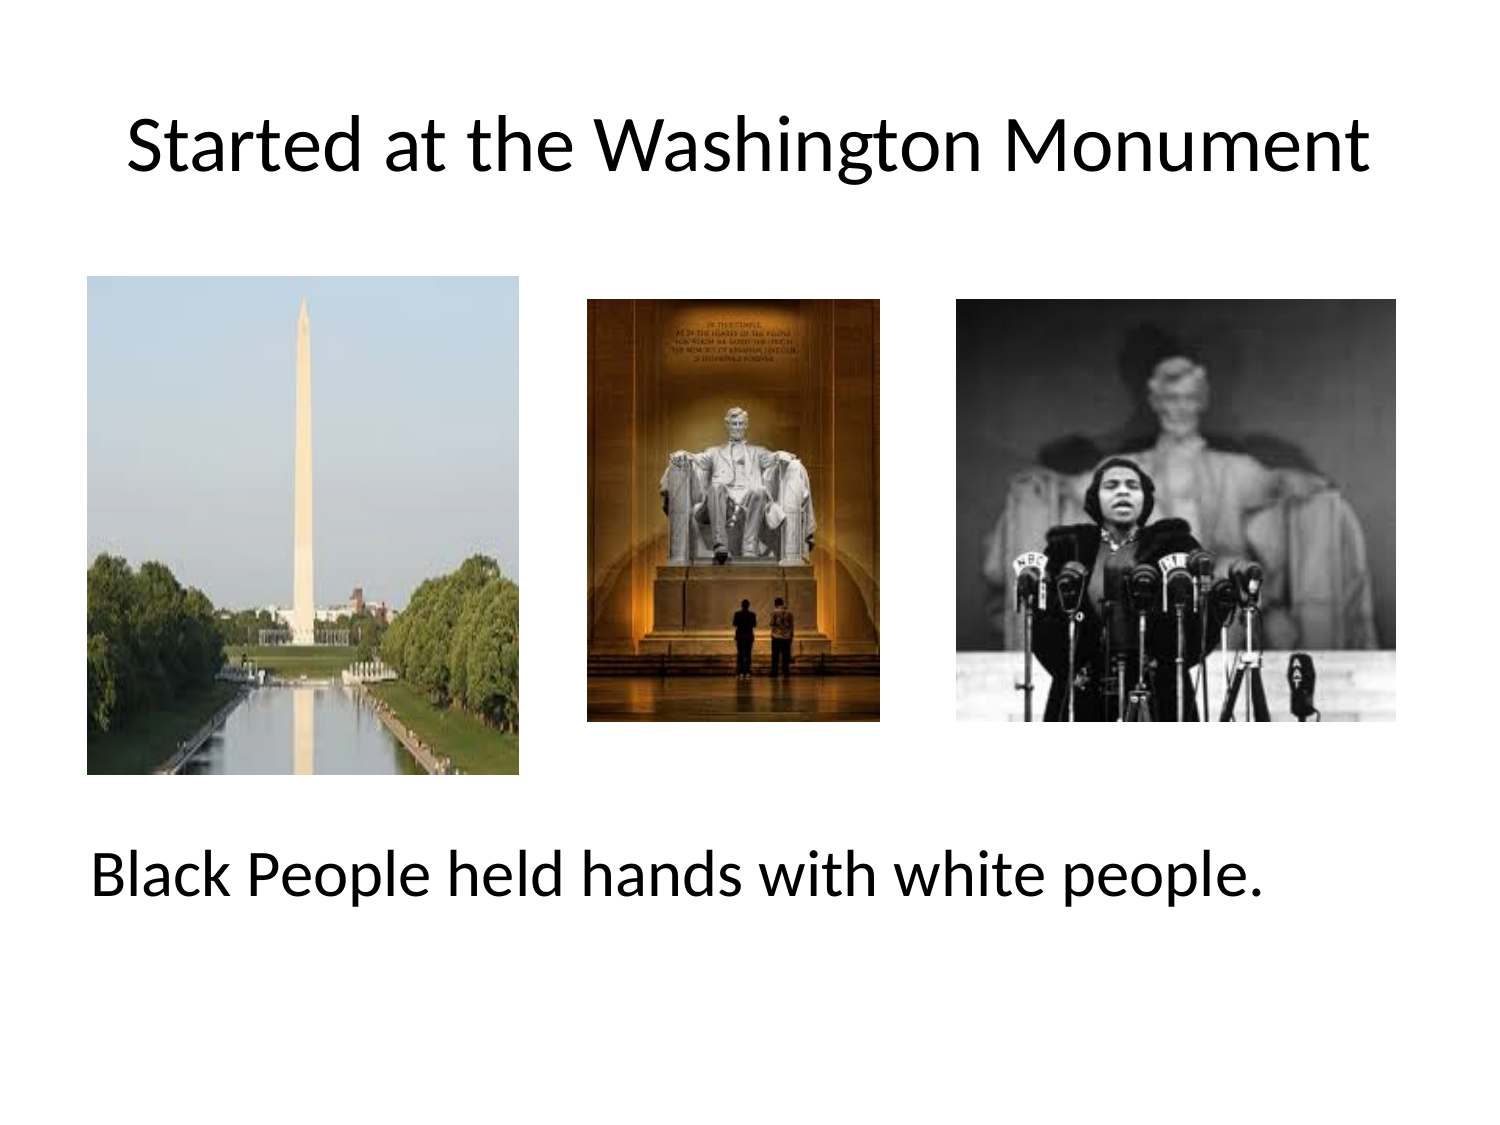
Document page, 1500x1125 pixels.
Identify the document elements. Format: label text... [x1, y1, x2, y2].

picture [955, 299, 1396, 723]
picture [87, 276, 520, 776]
picture [587, 299, 880, 723]
title Started at the Washington Monument [75, 45, 1425, 233]
list Black People held hands with white people. [75, 262, 1425, 1005]
